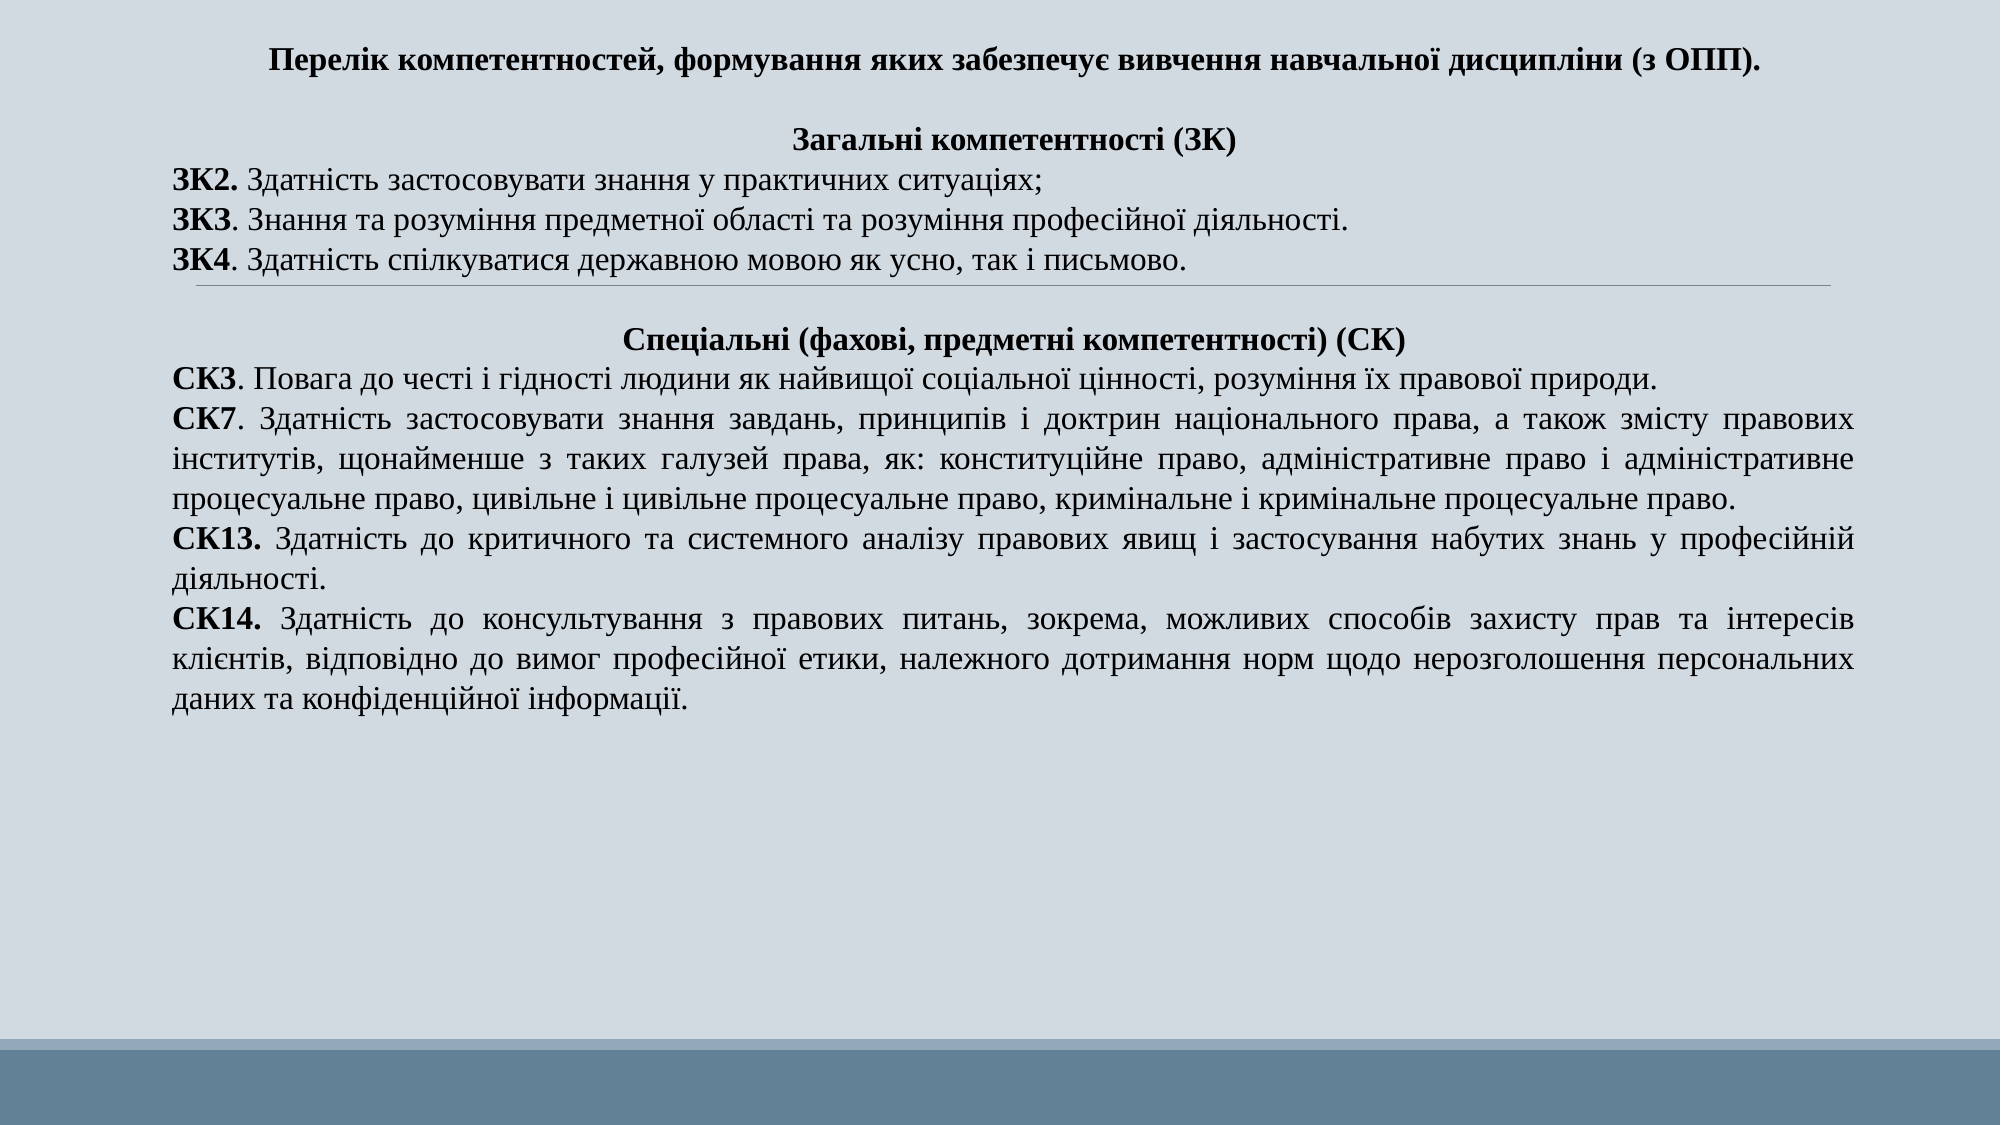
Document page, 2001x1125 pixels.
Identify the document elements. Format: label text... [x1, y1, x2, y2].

text_box Перелік компетентностей, формування яких забезпечує вивчення навчальної дисципліни (з ОПП). Загальні компетентності (ЗК) ЗК2. Здатність застосовувати знання у практичних ситуаціях; ЗКЗ. Знання та розуміння предметної області та розуміння професійної діяльності. ЗК4. Здатність спілкуватися державною мовою як усно, так і письмово. Спеціальні (фахові, предметні компетентності) (СК) СК3. Повага до честі і гідності людини як найвищої соціальної цінності, розуміння їх правової природи. СК7. Здатність застосовувати знання завдань, принципів і доктрин національного права, а також змісту правових інститутів, щонайменше з таких галузей права, як: конституційне право, адміністративне право і адміністративне процесуальне право, цивільне і цивільне процесуальне право, кримінальне і кримінальне процесуальне право. СК13. Здатність до критичного та системного аналізу правових явищ і застосування набутих знань у професійній діяльності. СК14. Здатність до консультування з правових питань, зокрема, можливих способів захисту прав та інтересів клієнтів, відповідно до вимог професійної етики, належного дотримання норм щодо нерозголошення персональних даних та конфіденційної інформації. [157, 29, 1873, 724]
